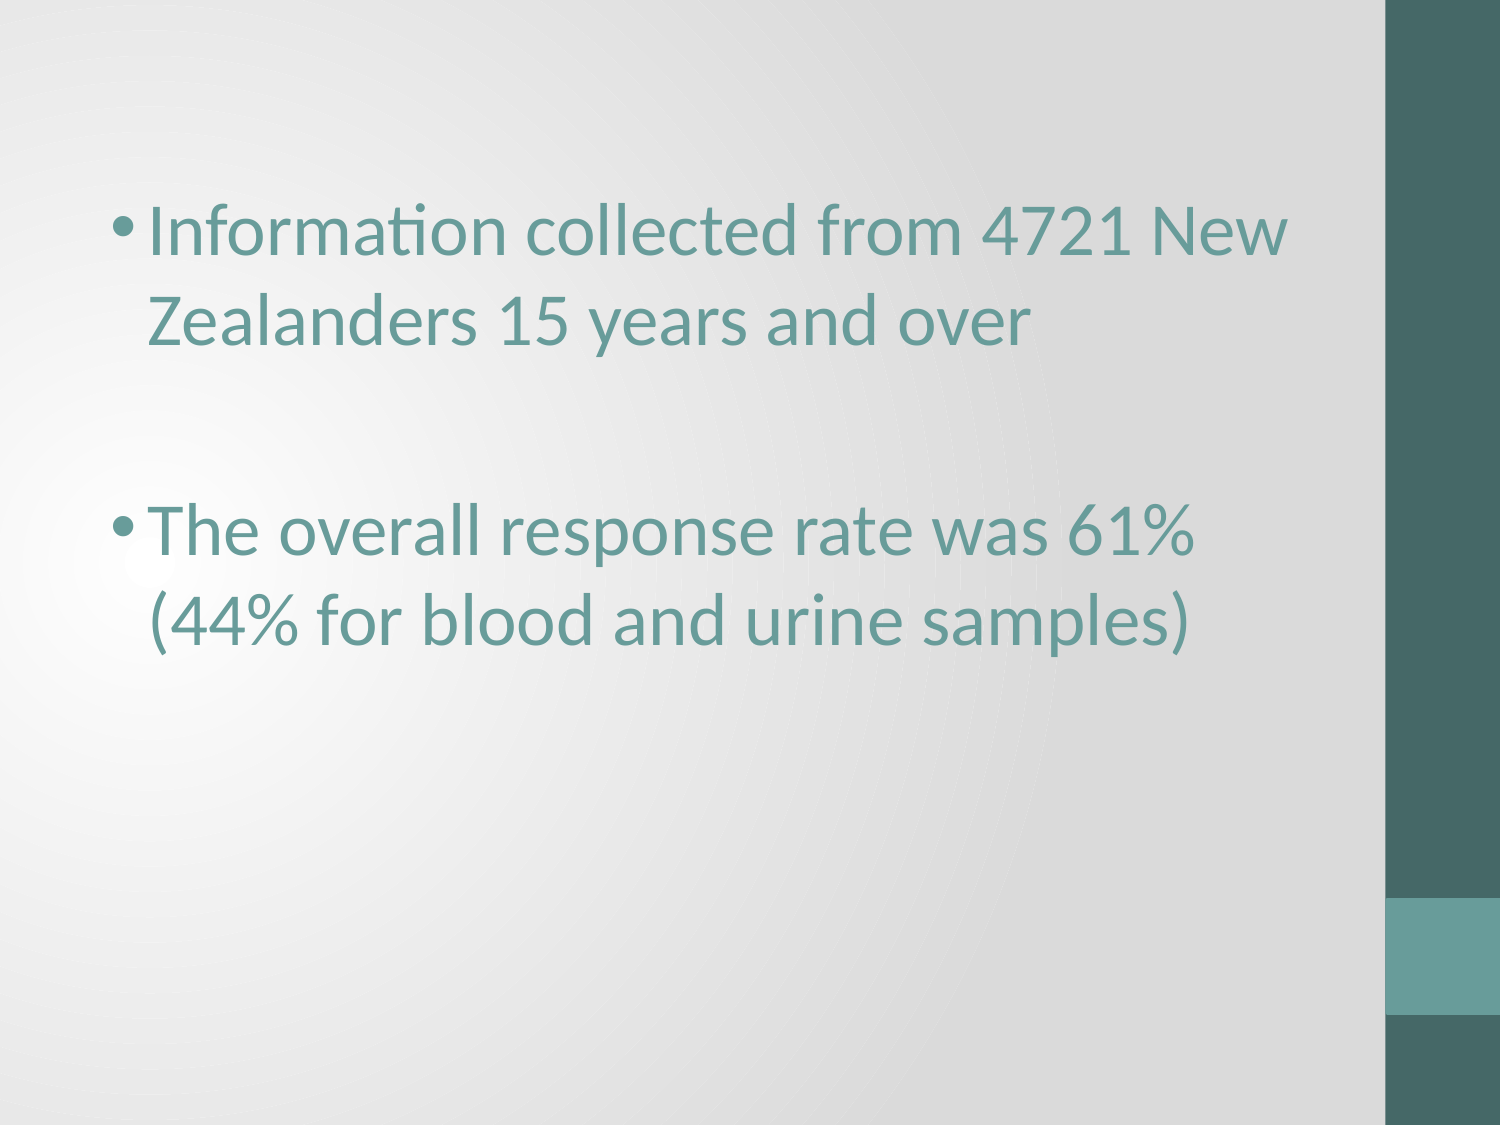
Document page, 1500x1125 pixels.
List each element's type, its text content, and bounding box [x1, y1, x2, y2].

list Information collected from 4721 New Zealanders 15 years and over The overall response rate was 61% (44% for blood and urine samples) [76, 172, 1327, 961]
